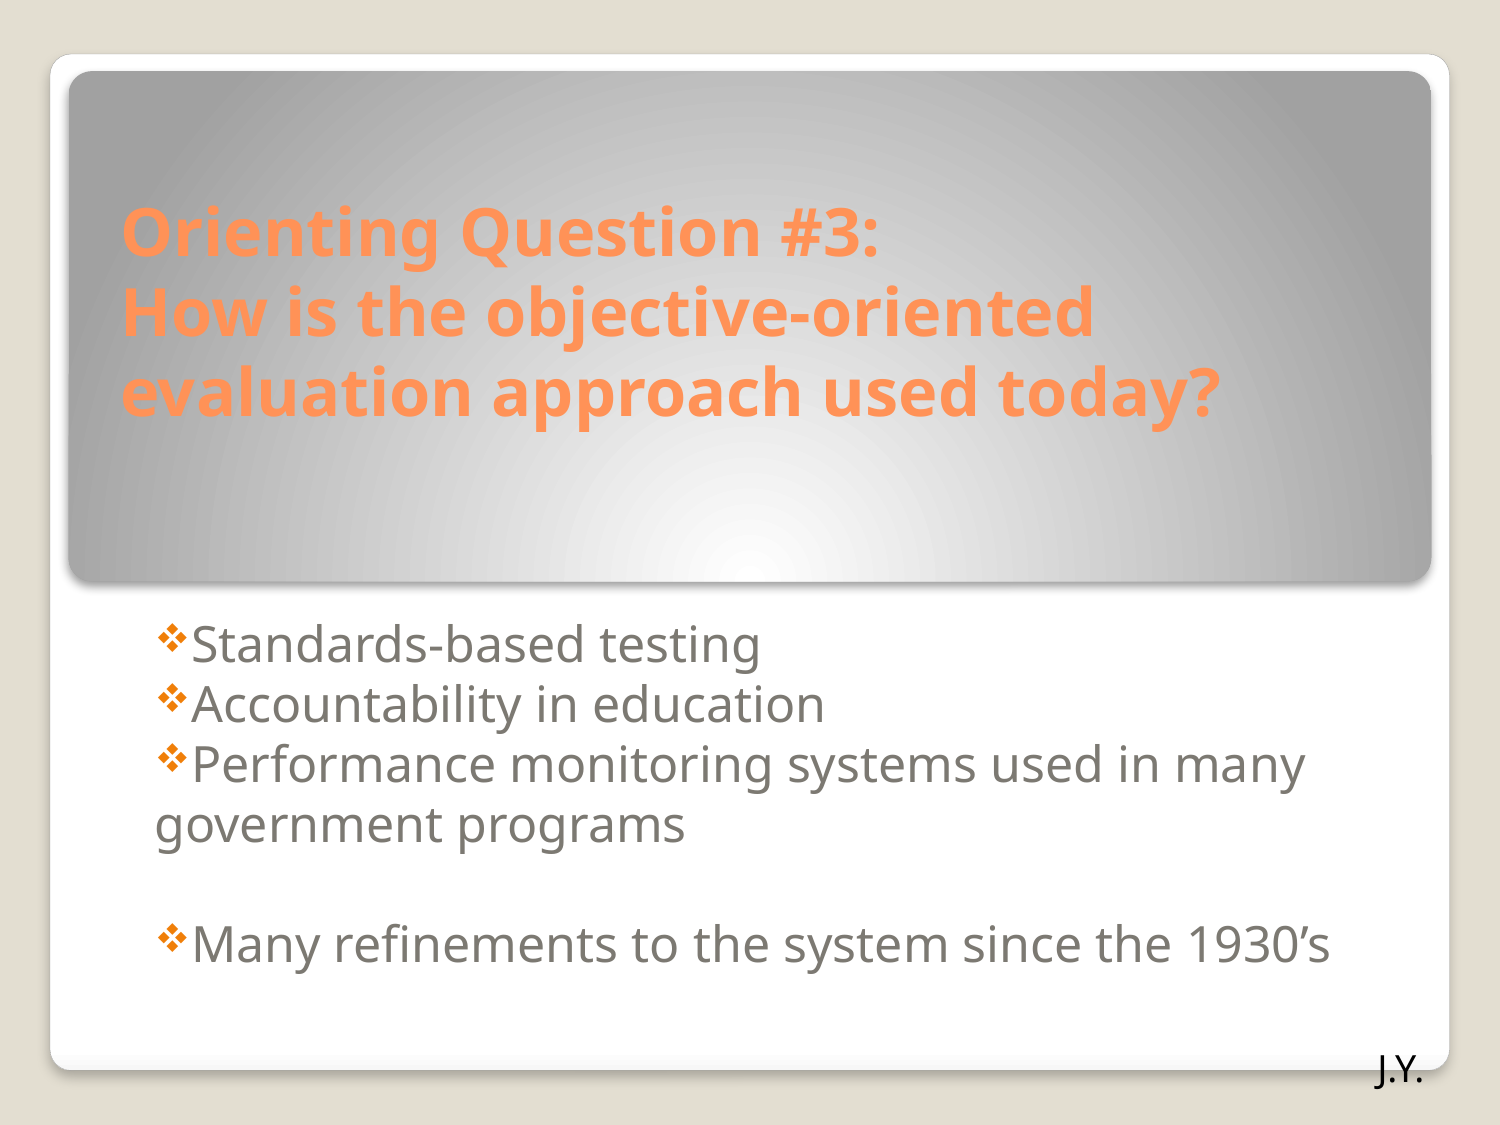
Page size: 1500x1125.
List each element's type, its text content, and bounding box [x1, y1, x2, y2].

subtitle Standards-based testing Accountability in education Performance monitoring systems used in many government programs Many refinements to the system since the 1930’s [118, 612, 1394, 1050]
text_box J.Y. [1362, 1037, 1500, 1098]
title Orienting Question #3: How is the objective-oriented evaluation approach used today? [112, 149, 1388, 438]
